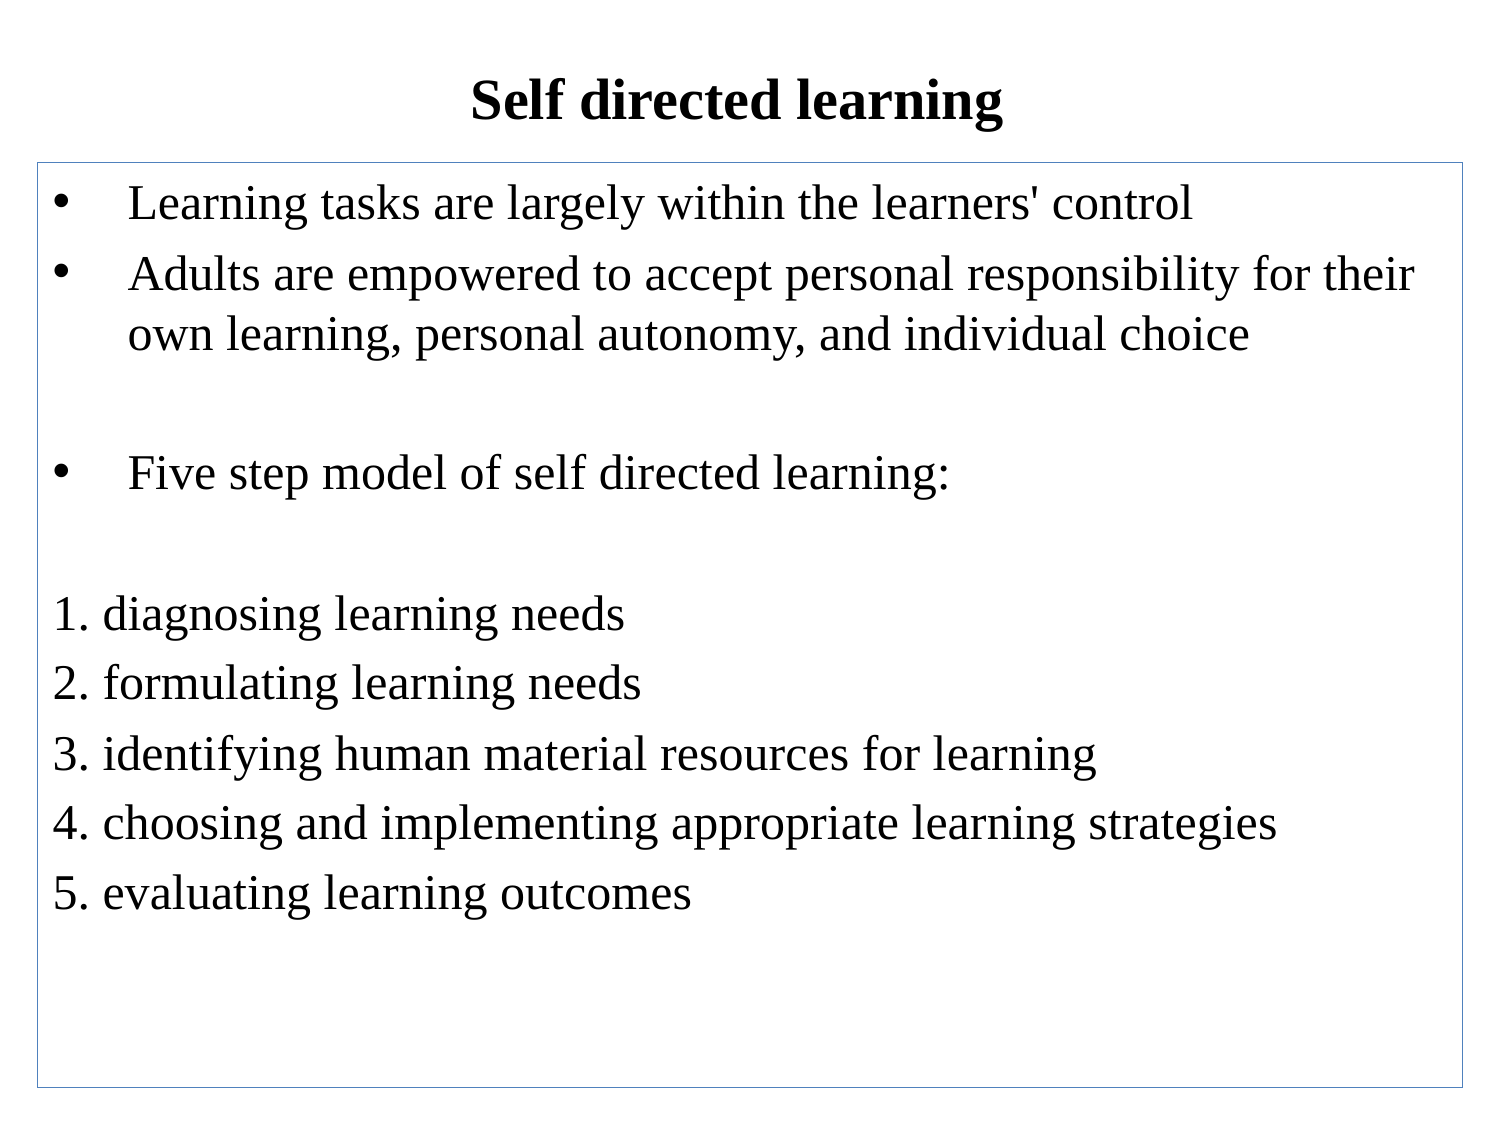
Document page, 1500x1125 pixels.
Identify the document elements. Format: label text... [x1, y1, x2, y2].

list Learning tasks are largely within the learners' control Adults are empowered to accept personal responsibility for their own learning, personal autonomy, and individual choice Five step model of self directed learning: 1. diagnosing learning needs 2. formulating learning needs 3. identifying human material resources for learning 4. choosing and implementing appropriate learning strategies 5. evaluating learning outcomes [37, 162, 1463, 1088]
title Self directed learning [62, 37, 1413, 155]
